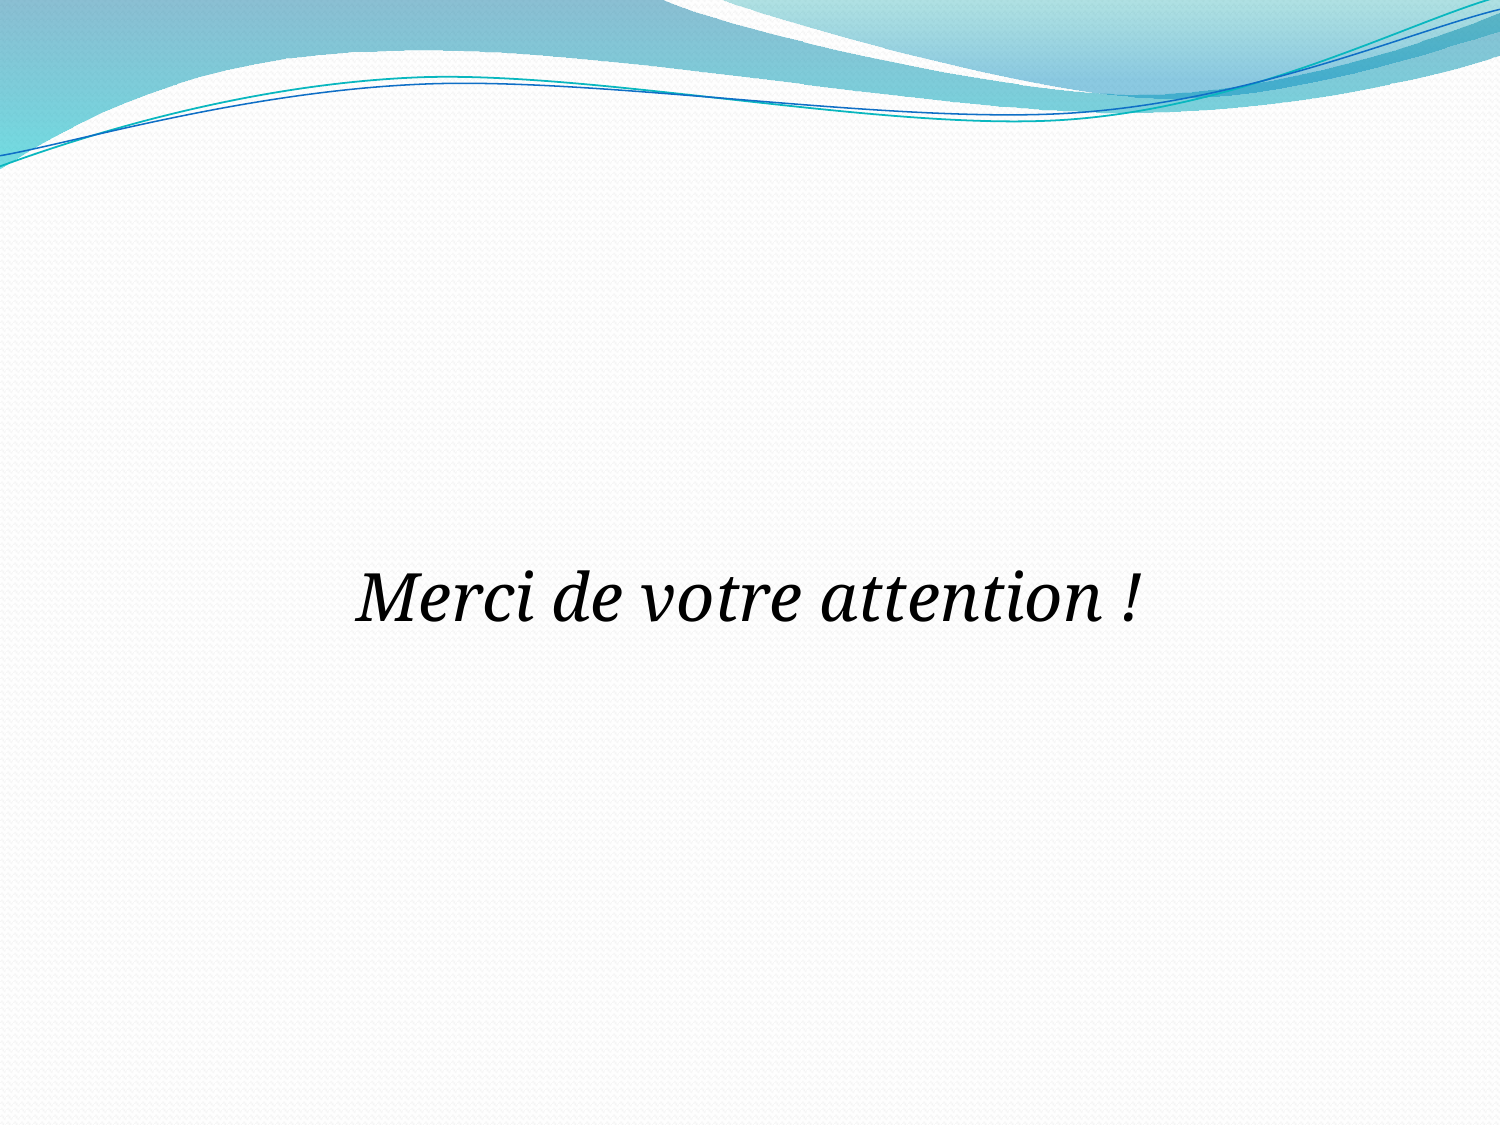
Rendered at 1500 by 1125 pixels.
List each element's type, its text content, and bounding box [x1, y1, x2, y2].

list Merci de votre attention ! [75, 317, 1425, 1038]
